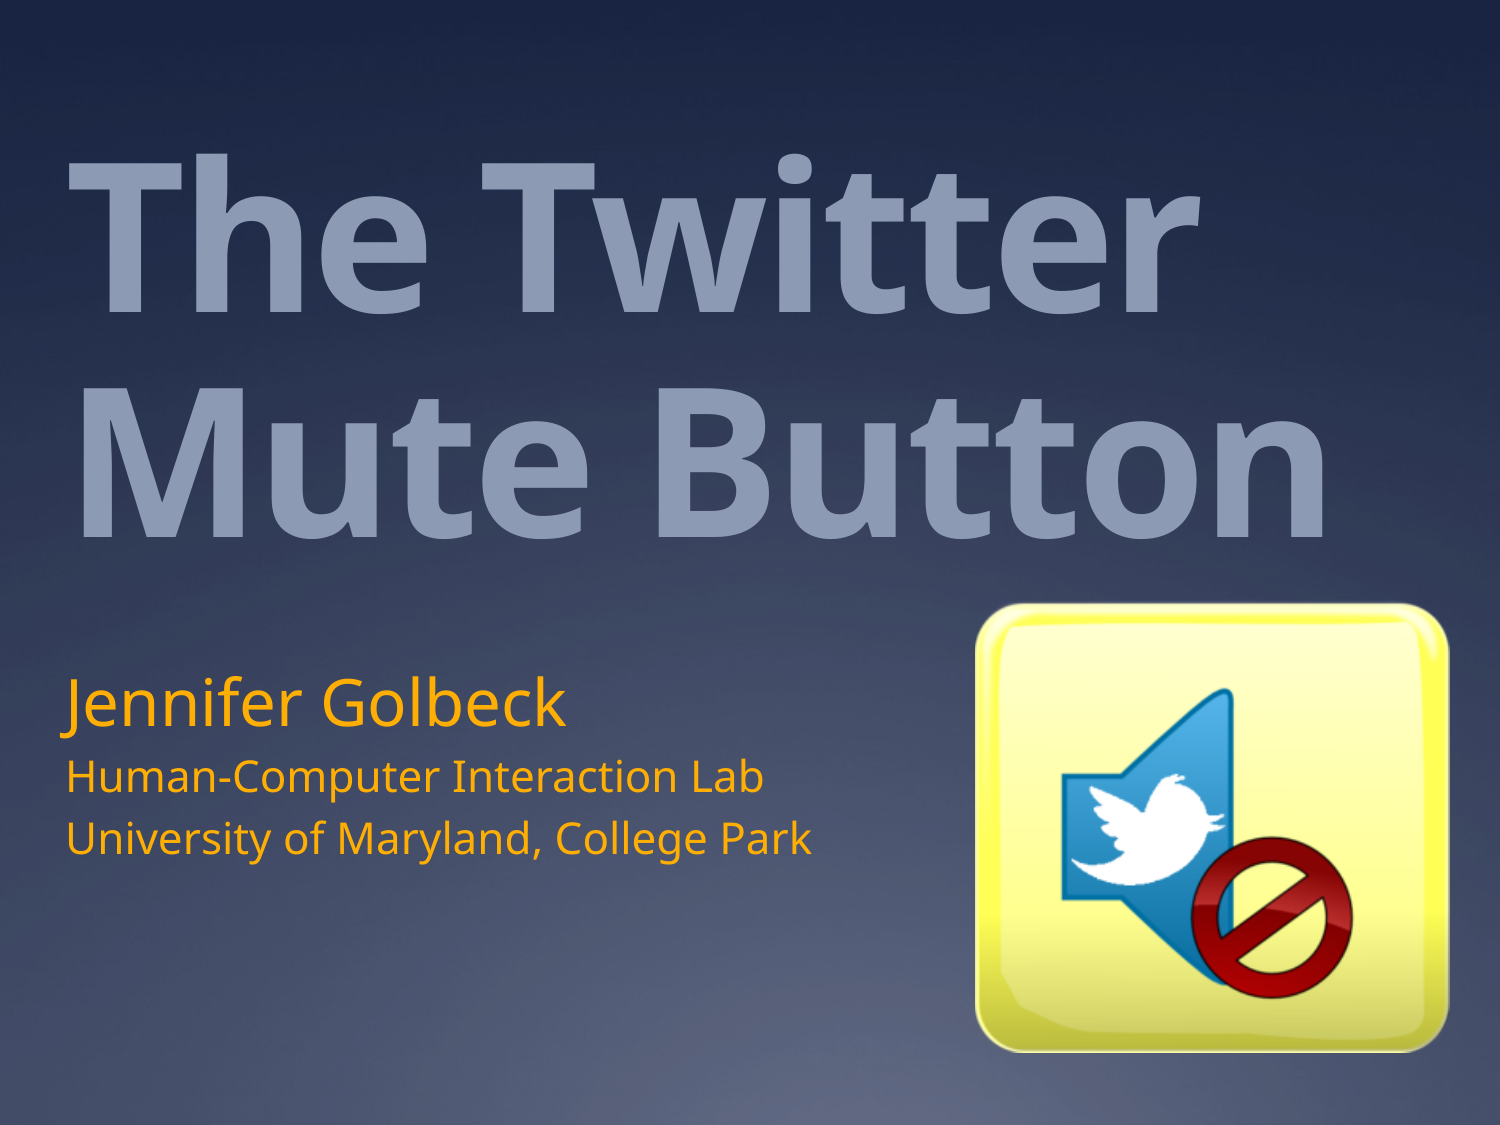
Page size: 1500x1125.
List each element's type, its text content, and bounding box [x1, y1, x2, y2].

subtitle Jennifer Golbeck Human-Computer Interaction Lab University of Maryland, College Park [50, 650, 965, 871]
title The Twitter Mute Button [50, 121, 1447, 570]
picture [973, 598, 1451, 1054]
